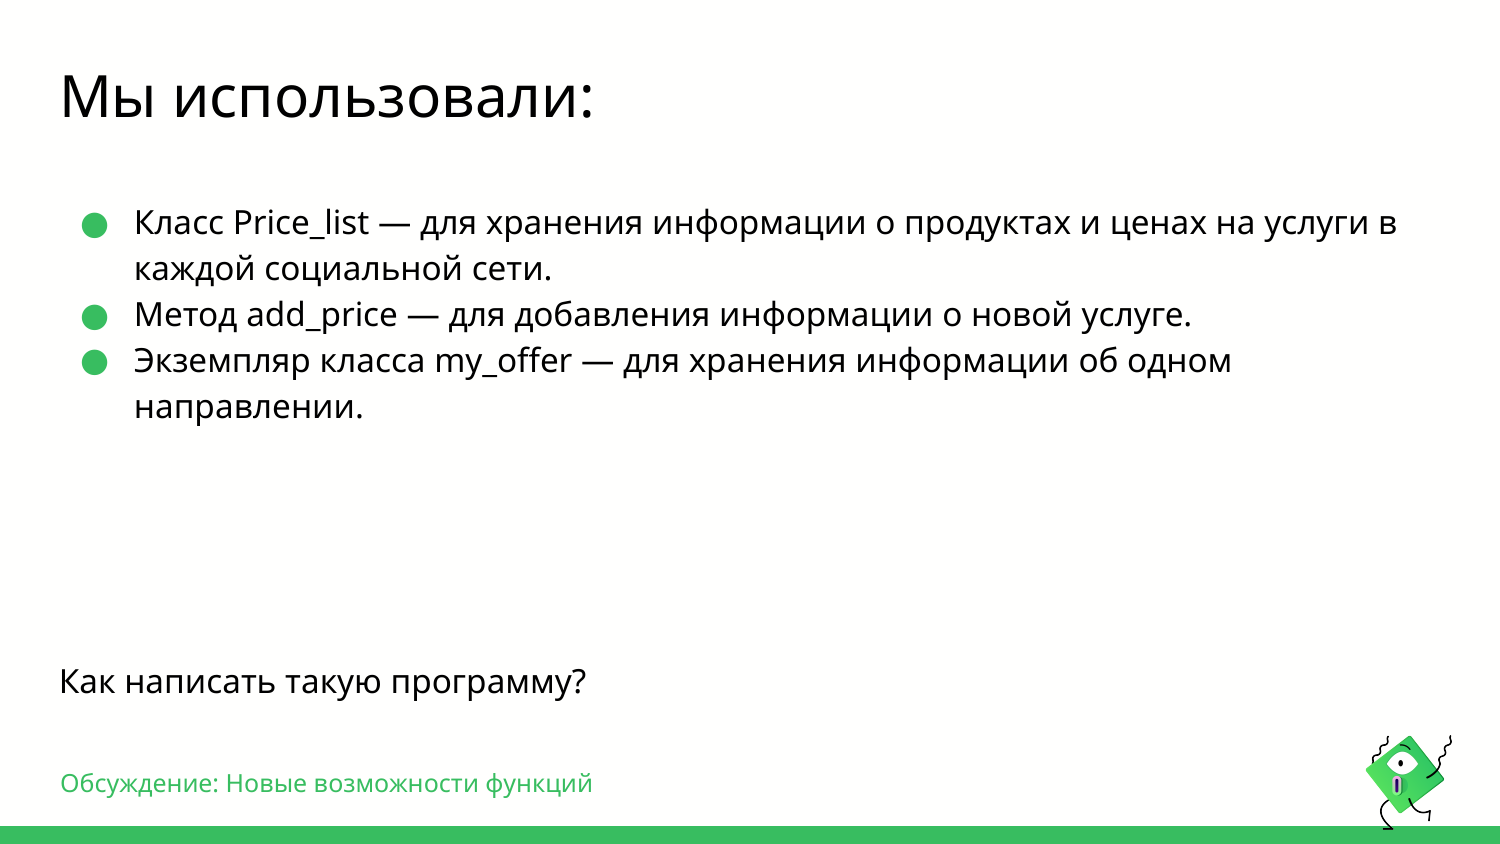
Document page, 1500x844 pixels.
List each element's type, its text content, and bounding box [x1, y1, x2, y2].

title Мы использовали: [59, 59, 1441, 150]
subtitle Обсуждение: Новые возможности функций [60, 767, 1233, 813]
list Класс Price_list — для хранения информации о продуктах и ценах на услуги в каждой социальной сети. Метод add_price — для добавления информации о новой услуге. Экземпляр класса my_offer — для хранения информации об одном направлении. Как написать такую программу? [59, 195, 1442, 695]
picture [1365, 735, 1452, 830]
